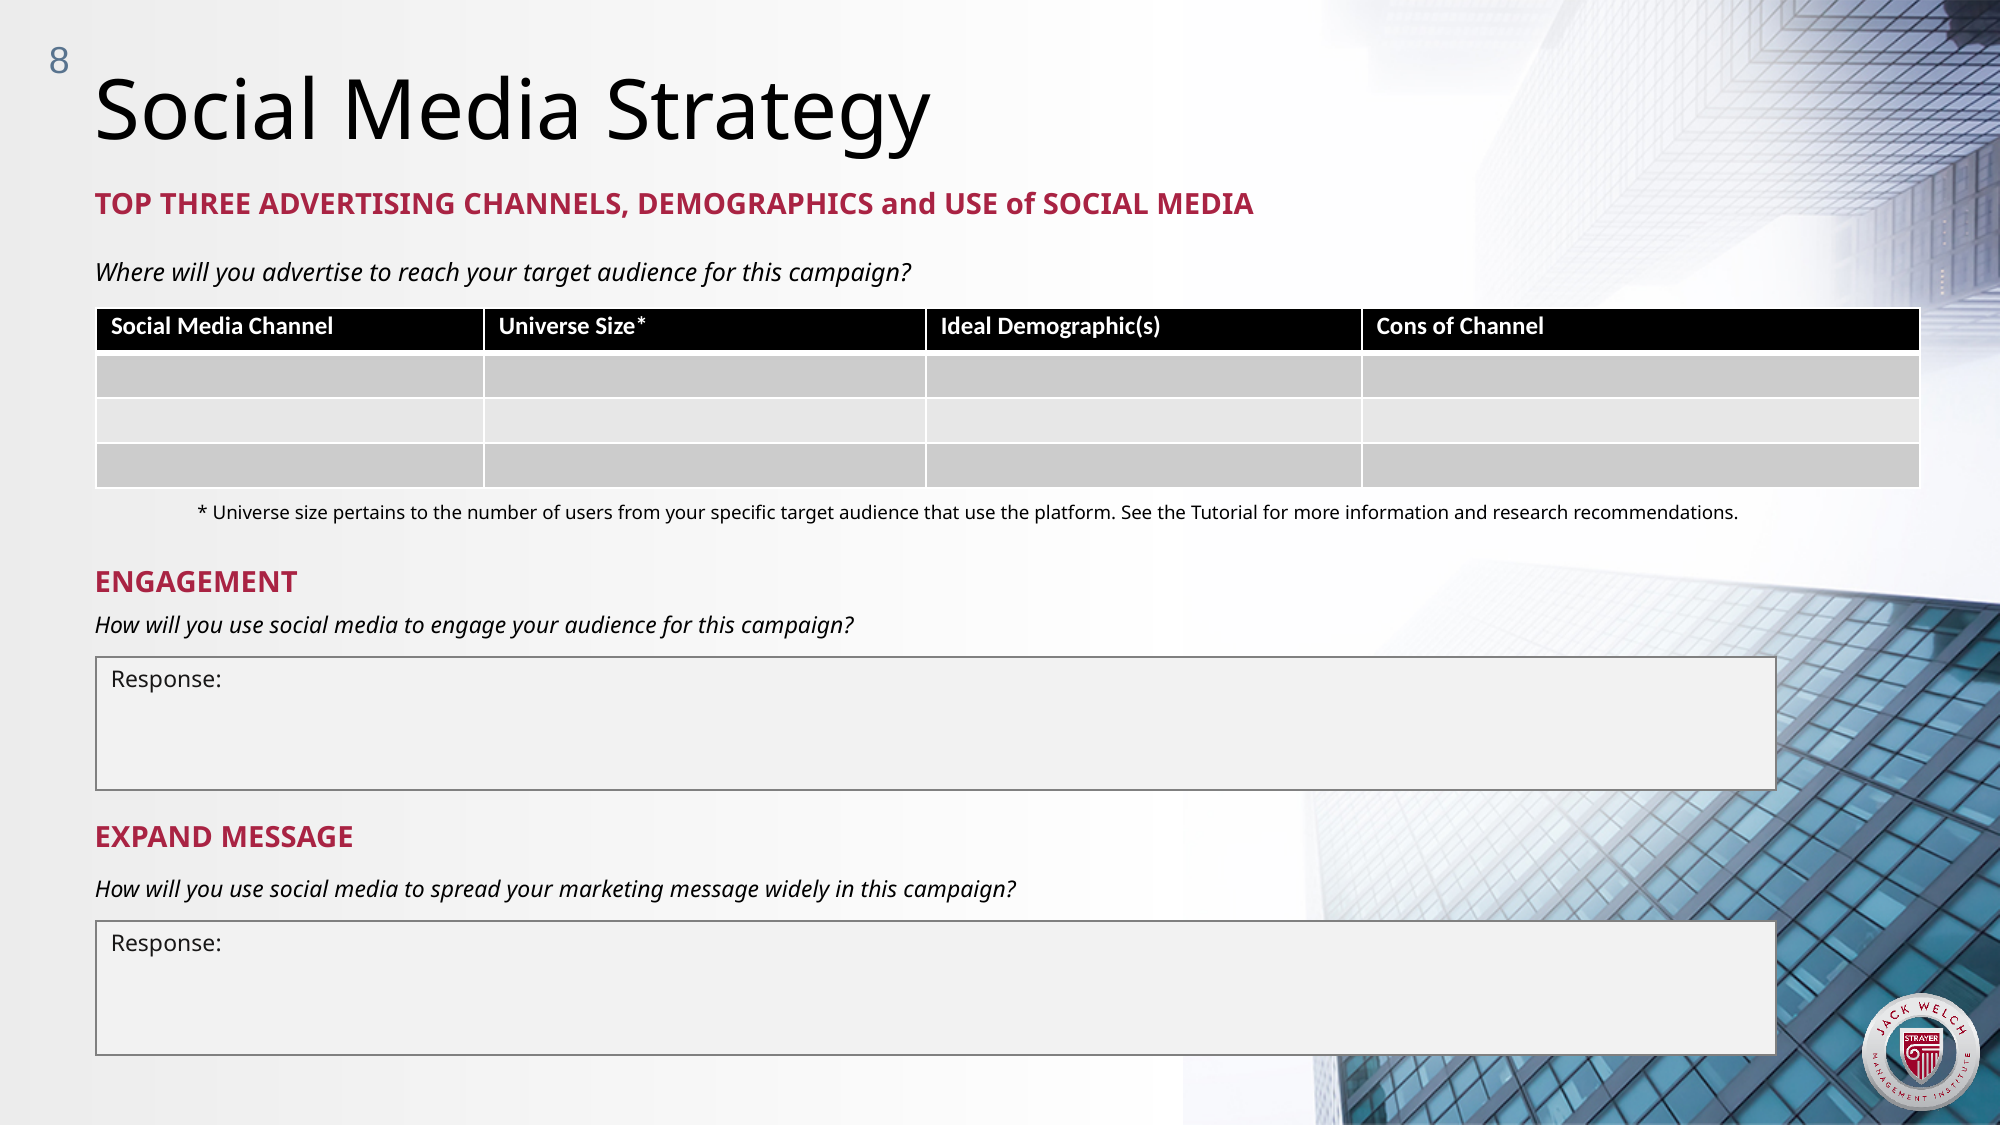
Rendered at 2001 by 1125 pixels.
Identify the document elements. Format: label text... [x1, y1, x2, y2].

table_cell [97, 444, 483, 487]
table_header Social Media Channel [97, 309, 483, 350]
table_cell [97, 356, 483, 397]
text_box ENGAGEMENT [79, 560, 1580, 606]
text_box 8 [23, 28, 92, 89]
table_cell [485, 444, 925, 487]
text_box How will you use social media to spread your marketing message widely in this campaign? [79, 867, 1921, 910]
text_box Social Media Strategy [79, 60, 1580, 169]
text_box * Universe size pertains to the number of users from your specific target audience that use the platform. See the Tutorial for more information and research recommendations. [182, 495, 1920, 542]
table_cell [485, 399, 925, 442]
picture [1183, 0, 2000, 1125]
table_cell [927, 444, 1361, 487]
table_cell [1363, 356, 1919, 397]
table_header Cons of Channel [1363, 309, 1919, 350]
table_cell [927, 356, 1361, 397]
text_box EXPAND MESSAGE [79, 815, 1580, 861]
table_header Universe Size* [485, 309, 925, 350]
text_box TOP THREE ADVERTISING CHANNELS, DEMOGRAPHICS and USE of SOCIAL MEDIA [79, 182, 1580, 232]
table_cell [1363, 399, 1919, 442]
text_box How will you use social media to engage your audience for this campaign? [79, 606, 1552, 646]
table_cell [1363, 444, 1919, 487]
text_box Response: [95, 920, 1777, 1056]
table_cell [485, 356, 925, 397]
text_box Where will you advertise to reach your target audience for this campaign? [79, 249, 1921, 294]
table_header Ideal Demographic(s) [927, 309, 1361, 350]
table_cell [97, 399, 483, 442]
table_cell [927, 399, 1361, 442]
text_box Response: [95, 656, 1777, 791]
